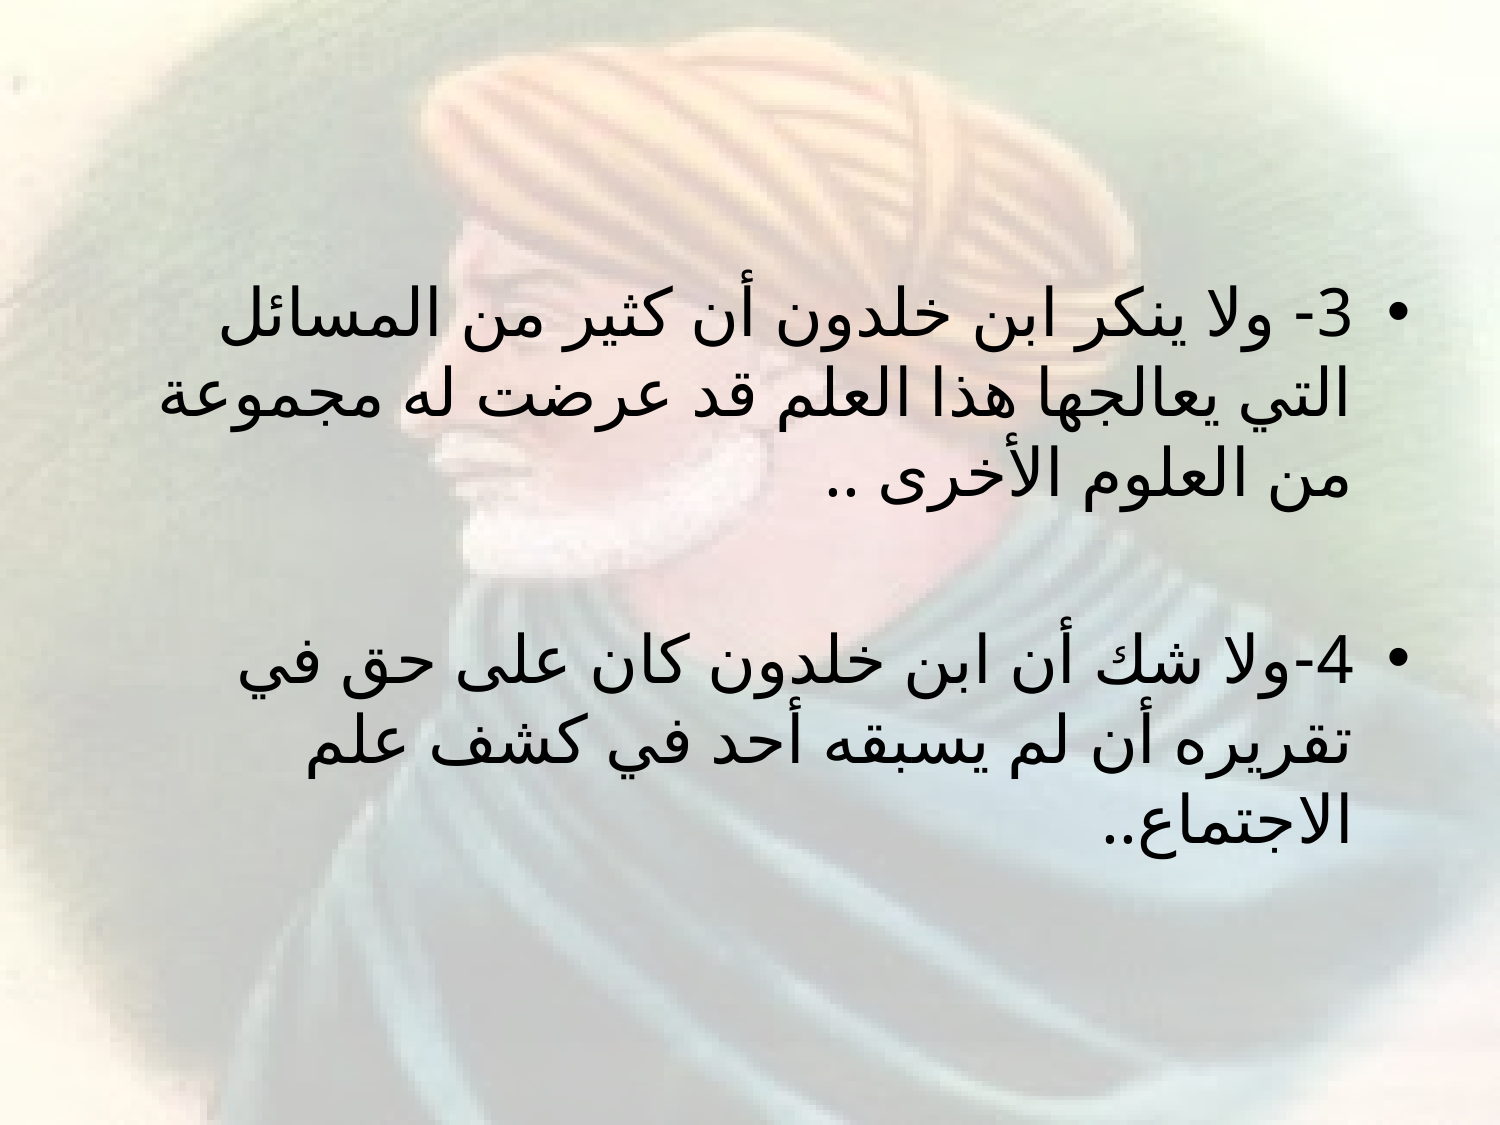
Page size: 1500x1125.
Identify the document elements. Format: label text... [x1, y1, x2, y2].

list 3- ولا ينكر ابن خلدون أن كثير من المسائل التي يعالجها هذا العلم قد عرضت له مجموعة من العلوم الأخرى .. 4-ولا شك أن ابن خلدون كان على حق في تقريره أن لم يسبقه أحد في كشف علم الاجتماع.. [75, 262, 1425, 1005]
